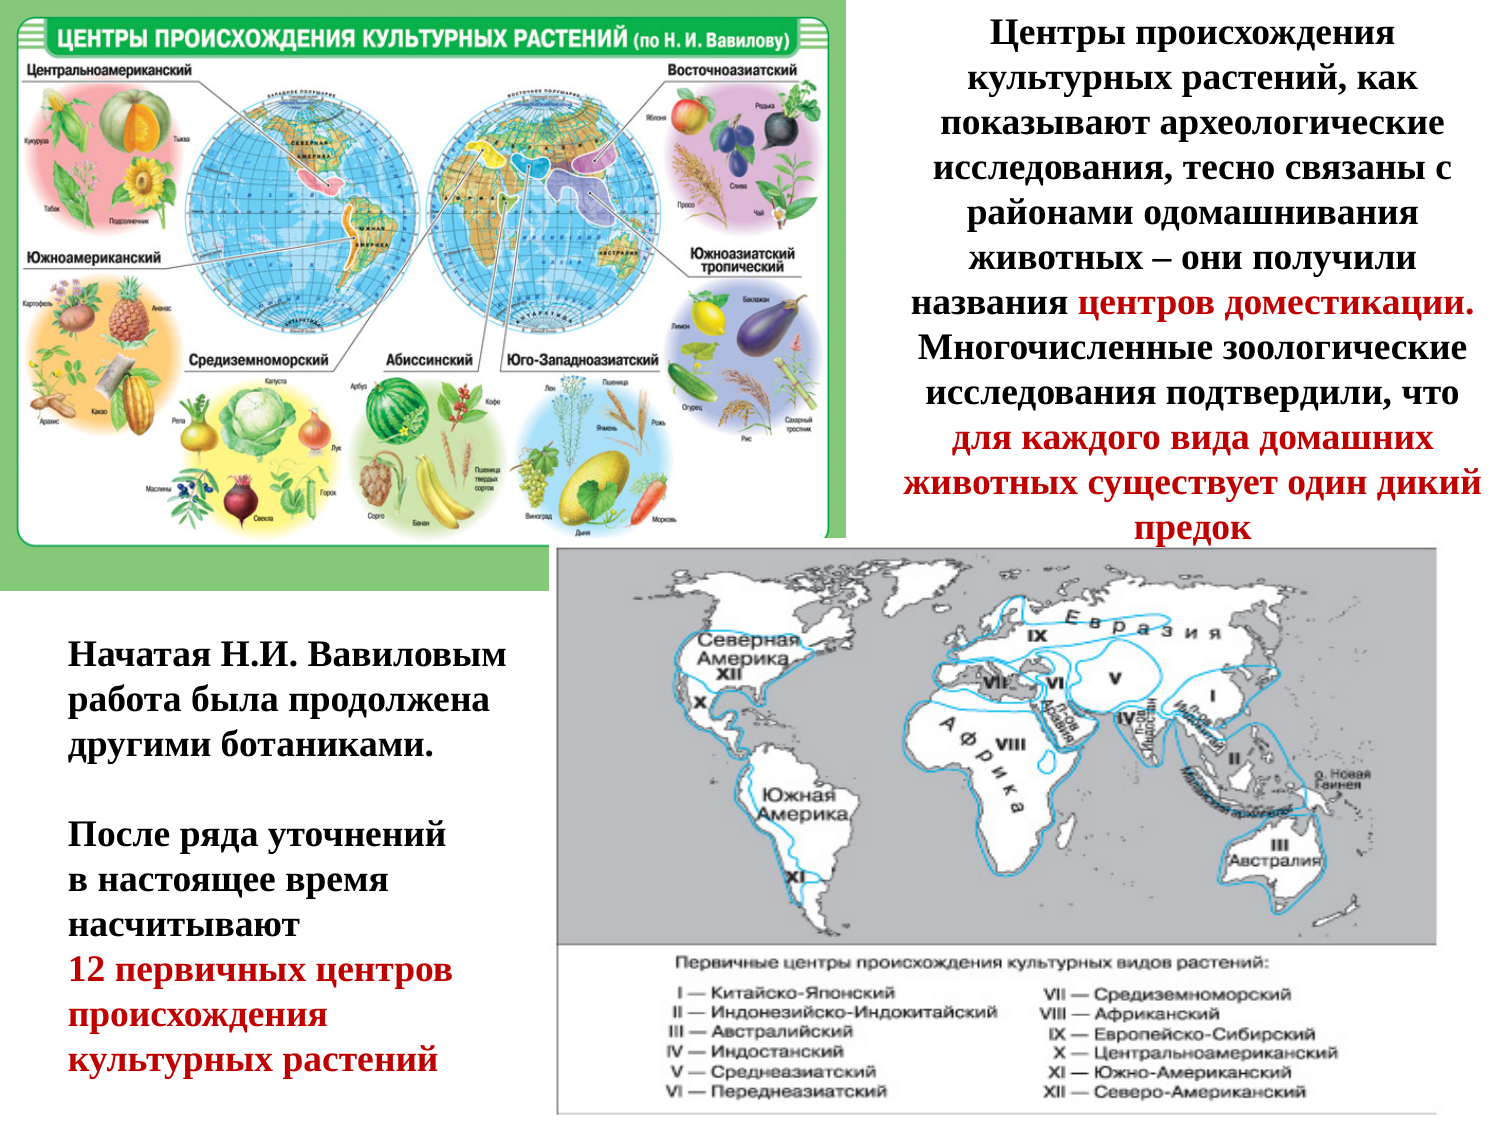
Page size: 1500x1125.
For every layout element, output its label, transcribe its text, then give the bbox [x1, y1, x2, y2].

picture [0, 0, 1448, 1125]
text_box Центры происхождения культурных растений, как показывают археологические исследования, тесно связаны с районами одомашнивания животных – они получили названия центров доместикации. Многочисленные зоологические исследования подтвердили, что для каждого вида домашних животных существует один дикий предок [885, 0, 1500, 600]
text_box Начатая Н.И. Вавиловым работа была продолжена другими ботаниками. После ряда уточнений в настоящее время насчитывают 12 первичных центров происхождения культурных растений [53, 621, 538, 1087]
